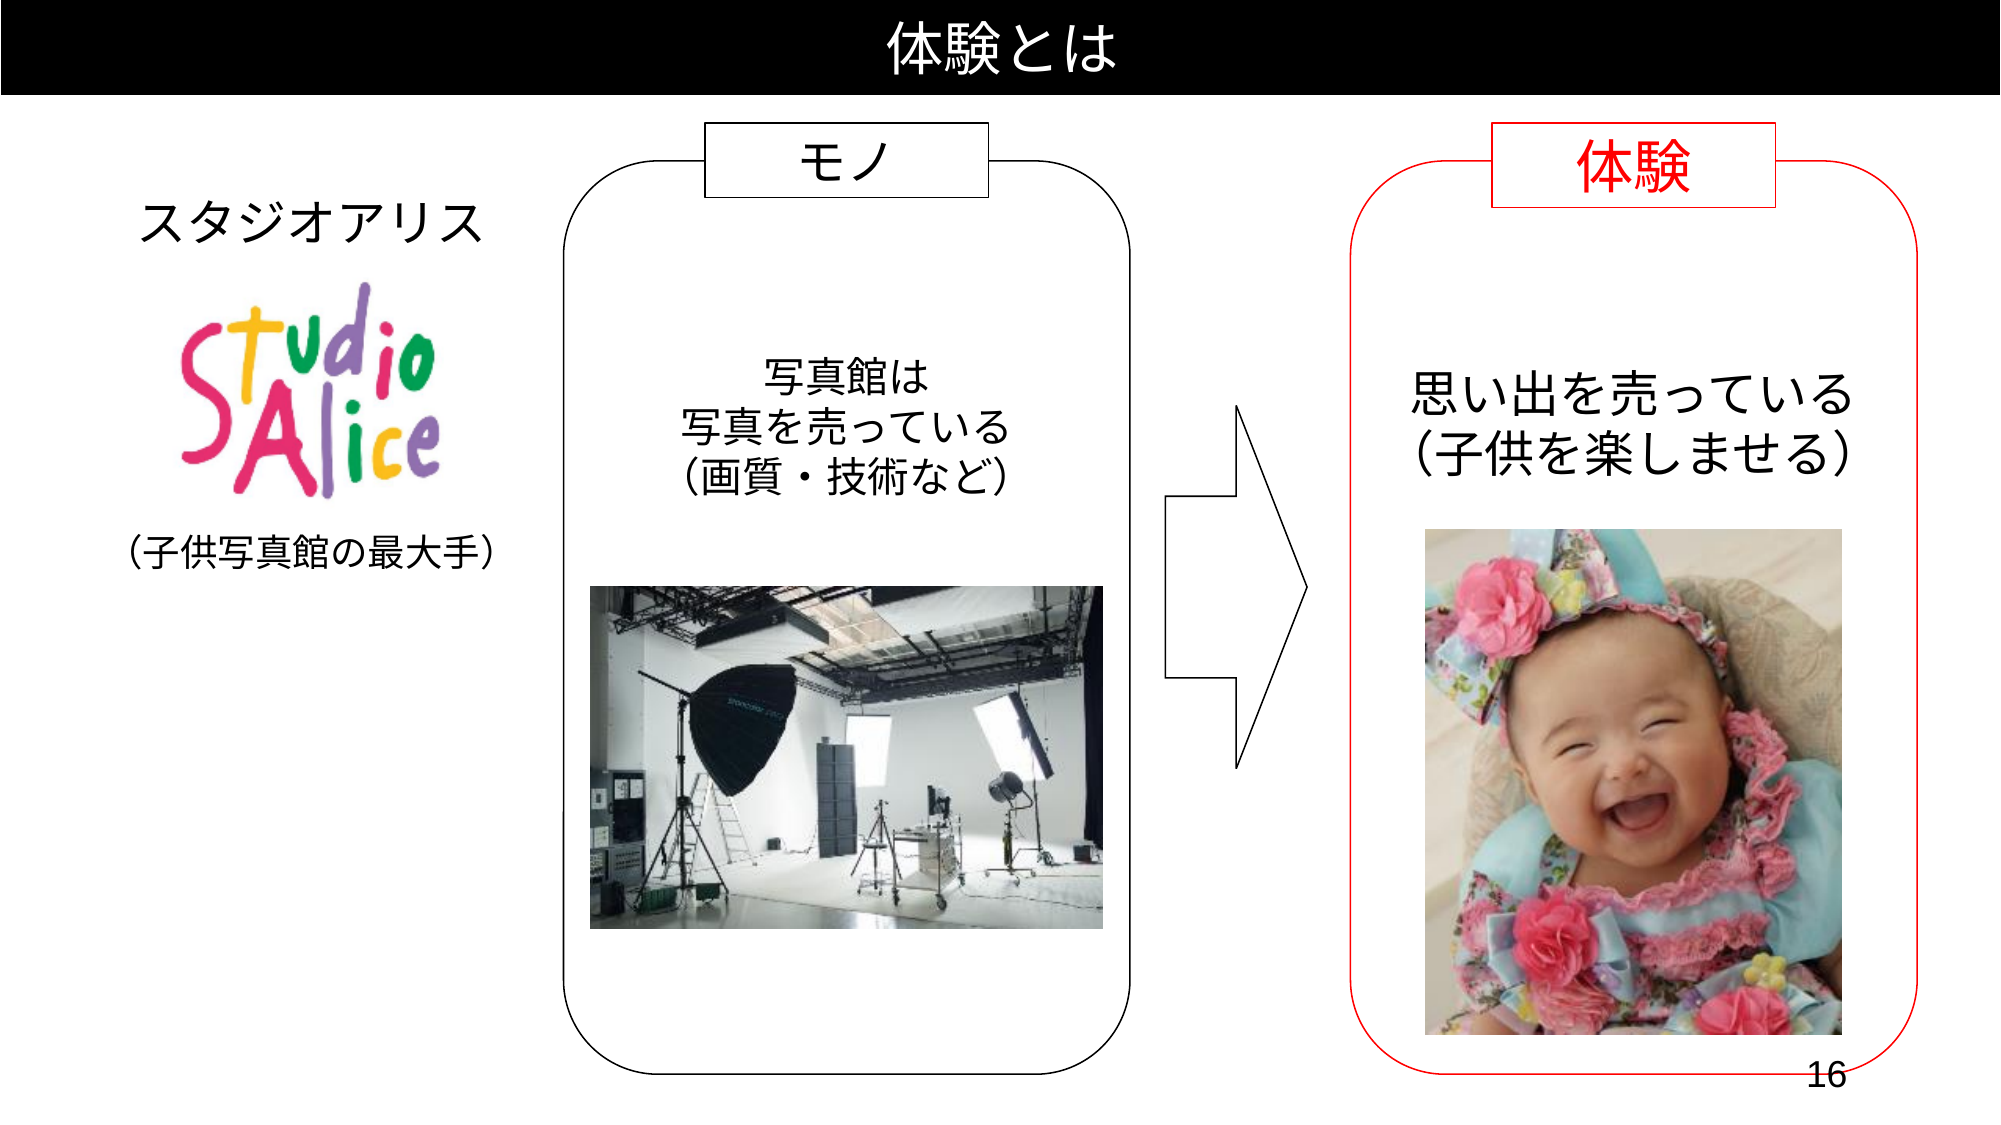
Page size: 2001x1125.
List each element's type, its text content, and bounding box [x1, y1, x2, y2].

text_box [563, 508, 1130, 1075]
slide_number 16 [1412, 1042, 1863, 1103]
text_box 写真館は 写真を売っている （画質・技術など） [469, 343, 1347, 508]
picture [1425, 529, 1842, 1035]
picture [590, 586, 1103, 929]
text_box モノ [704, 122, 989, 198]
text_box （子供写真館の最大手） [90, 521, 533, 581]
text_box スタジオアリス [33, 184, 589, 260]
text_box 体験とは [1, 0, 2000, 95]
text_box 思い出を売っている （子供を楽しませる） [1306, 354, 1961, 490]
text_box [1350, 490, 1918, 1069]
text_box 体験 [1492, 122, 1776, 208]
picture [154, 248, 469, 563]
text_box [1165, 508, 1308, 769]
text_box [563, 160, 1130, 343]
text_box [1350, 160, 1918, 354]
